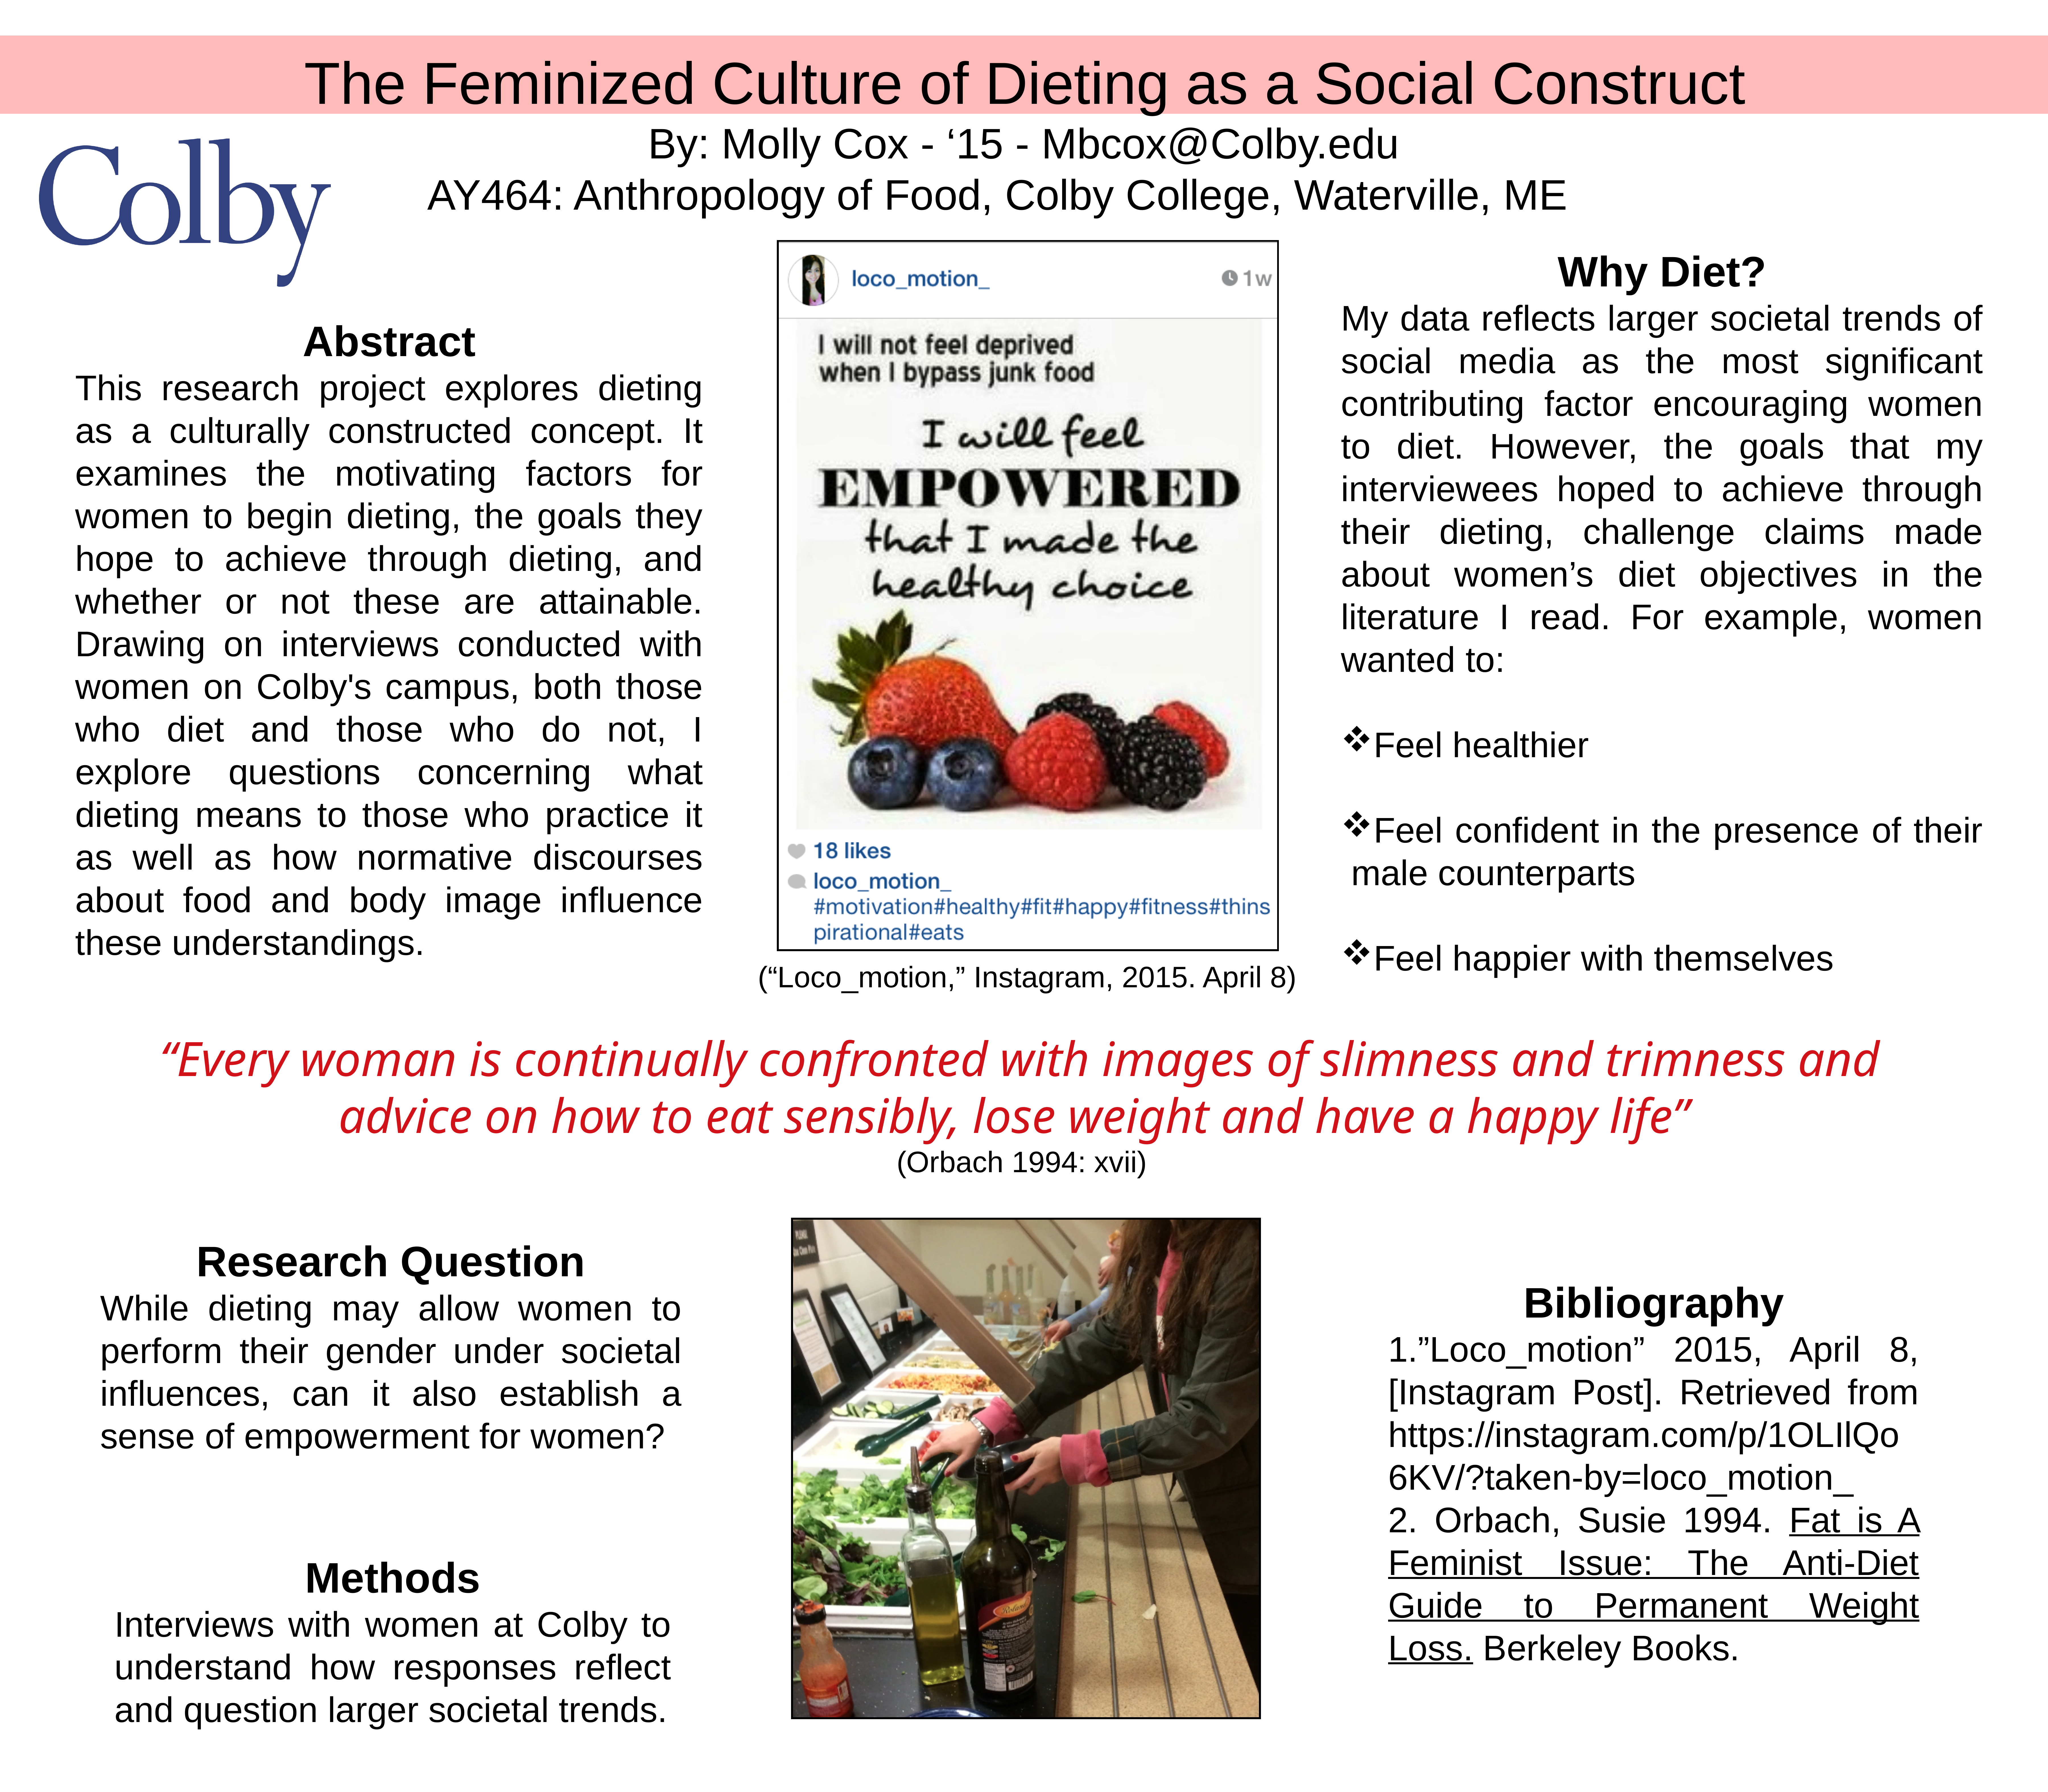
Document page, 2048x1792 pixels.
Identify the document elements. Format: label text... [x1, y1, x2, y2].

text_box Why Diet? My data reflects larger societal trends of social media as the most significant contributing factor encouraging women to diet. However, the goals that my interviewees hoped to achieve through their dieting, challenge claims made about women’s diet objectives in the literature I read. For example, women wanted to: Feel healthier Feel confident in the presence of their male counterparts Feel happier with themselves [1337, 241, 1988, 1151]
picture [779, 241, 1277, 949]
picture [793, 1219, 1259, 1717]
text_box Bibliography 1.”Loco_motion” 2015, April 8, [Instagram Post]. Retrieved from https://instagram.com/p/1OLIlQo6KV/?taken-by=loco_motion_ 2. Orbach, Susie 1994. Fat is A Feminist Issue: The Anti-Diet Guide to Permanent Weight Loss. Berkeley Books. [1301, 1273, 1924, 1670]
text_box Abstract This research project explores dieting as a culturally constructed concept. It examines the motivating factors for women to begin dieting, the goals they hope to achieve through dieting, and whether or not these are attainable. Drawing on interviews conducted with women on Colby's campus, both those who diet and those who do not, I explore questions concerning what dieting means to those who practice it as well as how normative discourses about food and body image influence these understandings. [71, 311, 708, 1038]
text_box By: Molly Cox - ‘15 - Mbcox@Colby.edu AY464: Anthropology of Food, Colby College, Waterville, ME [423, 113, 1625, 323]
text_box (“Loco_motion,” Instagram, 2015. April 8) [753, 955, 1333, 996]
text_box [0, 36, 2048, 114]
picture [39, 139, 331, 287]
text_box Methods Interviews with women at Colby to understand how responses reflect and question larger societal trends. [110, 1548, 676, 1732]
text_box Research Question While dieting may allow women to perform their gender under societal influences, can it also establish a sense of empowerment for women? [96, 1231, 686, 1458]
text_box (Orbach 1994: xvii) [892, 1140, 1173, 1180]
text_box The Feminized Culture of Dieting as a Social Construct [293, 43, 1756, 118]
text_box “Every woman is continually confronted with images of slimness and trimness and advice on how to eat sensibly, lose weight and have a happy life” [100, 1027, 1941, 1195]
